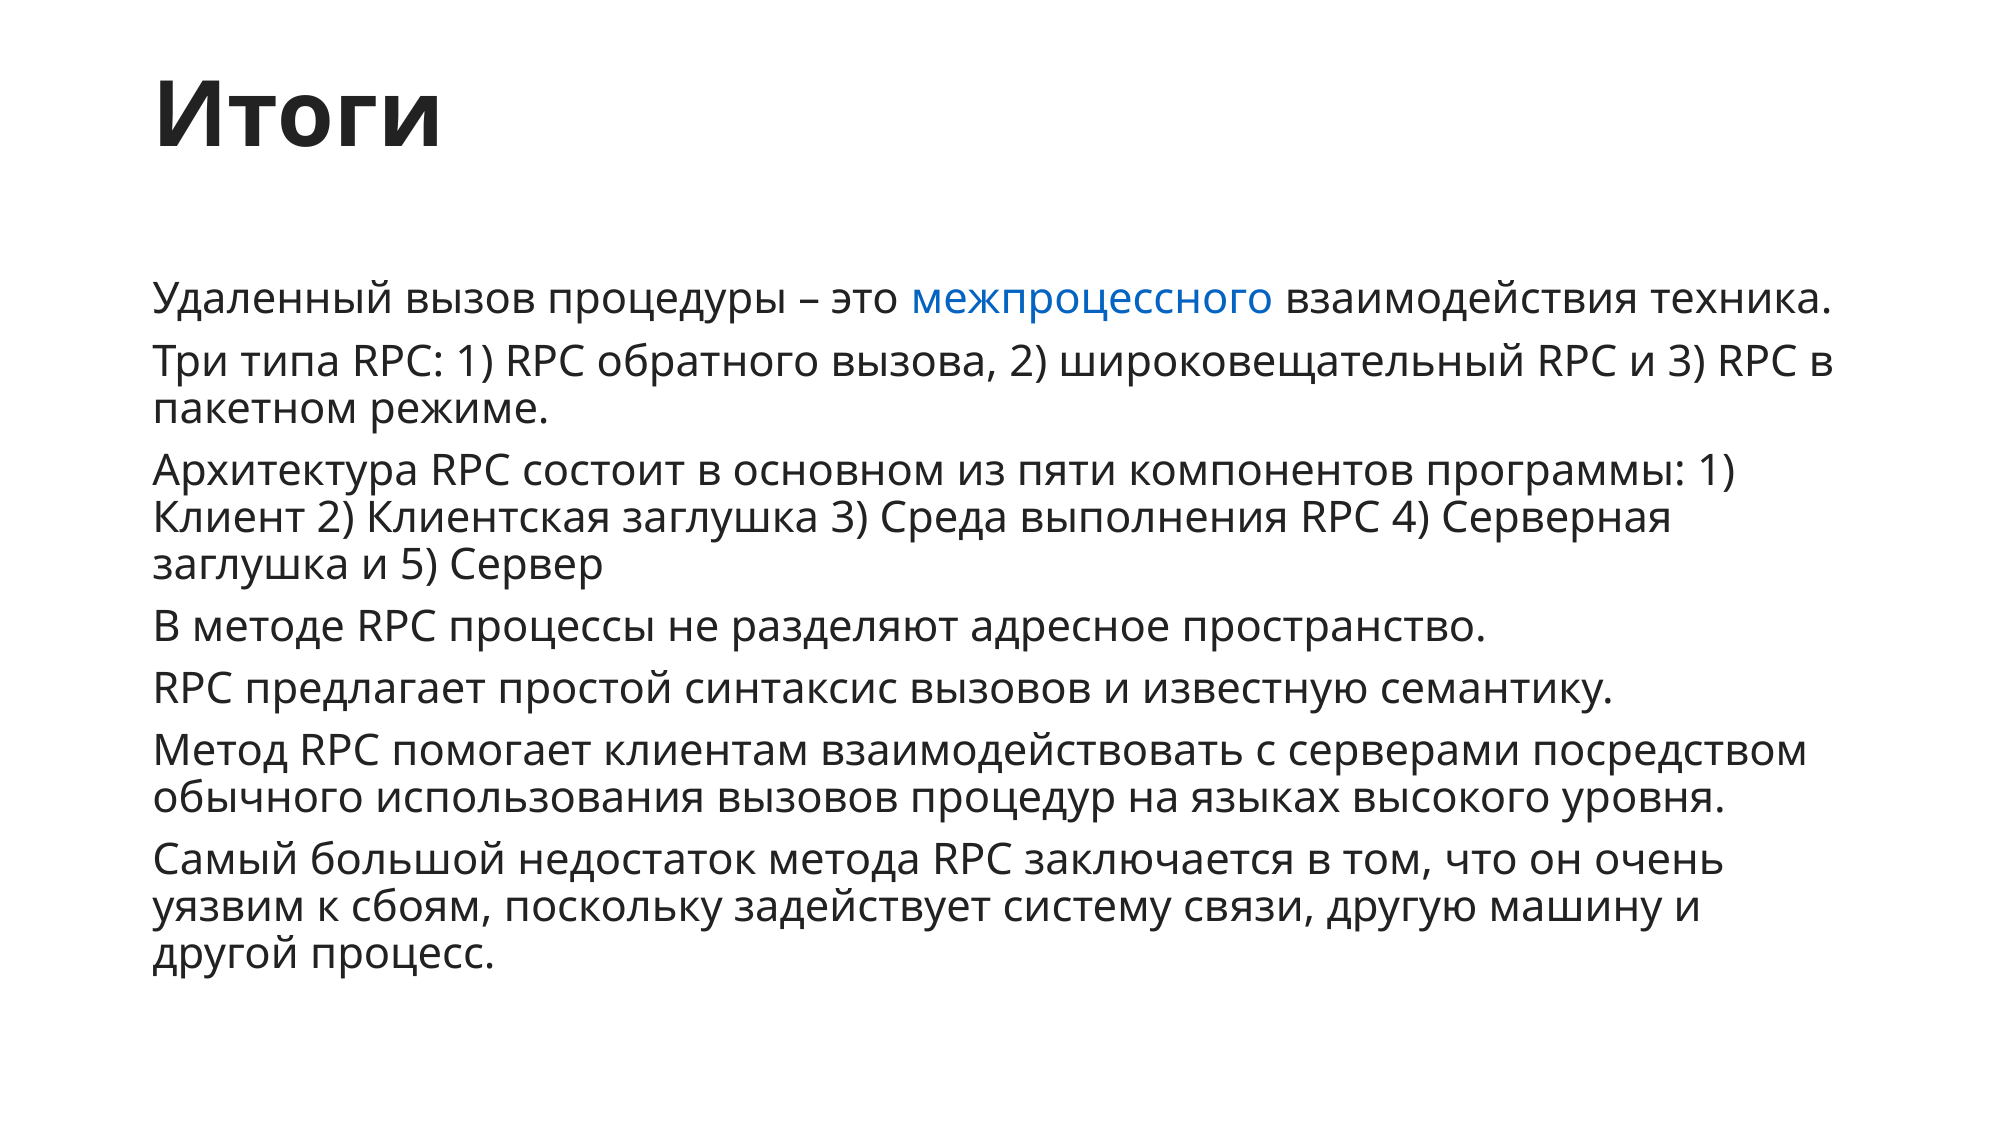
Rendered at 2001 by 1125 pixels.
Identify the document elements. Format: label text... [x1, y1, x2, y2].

list Удаленный вызов процедуры – это межпроцессного взаимодействия техника. Три типа RPC: 1) RPC обратного вызова, 2) широковещательный RPC и 3) RPC в пакетном режиме. Архитектура RPC состоит в основном из пяти компонентов программы: 1) Клиент 2) Клиентская заглушка 3) Среда выполнения RPC 4) Серверная заглушка и 5) Сервер В методе RPC процессы не разделяют адресное пространство. RPC предлагает простой синтаксис вызовов и известную семантику. Метод RPC помогает клиентам взаимодействовать с серверами посредством обычного использования вызовов процедур на языках высокого уровня. Самый большой недостаток метода RPC заключается в том, что он очень уязвим к сбоям, поскольку задействует систему связи, другую машину и другой процесс. [137, 263, 1863, 1063]
title Итоги [137, 8, 1863, 226]
